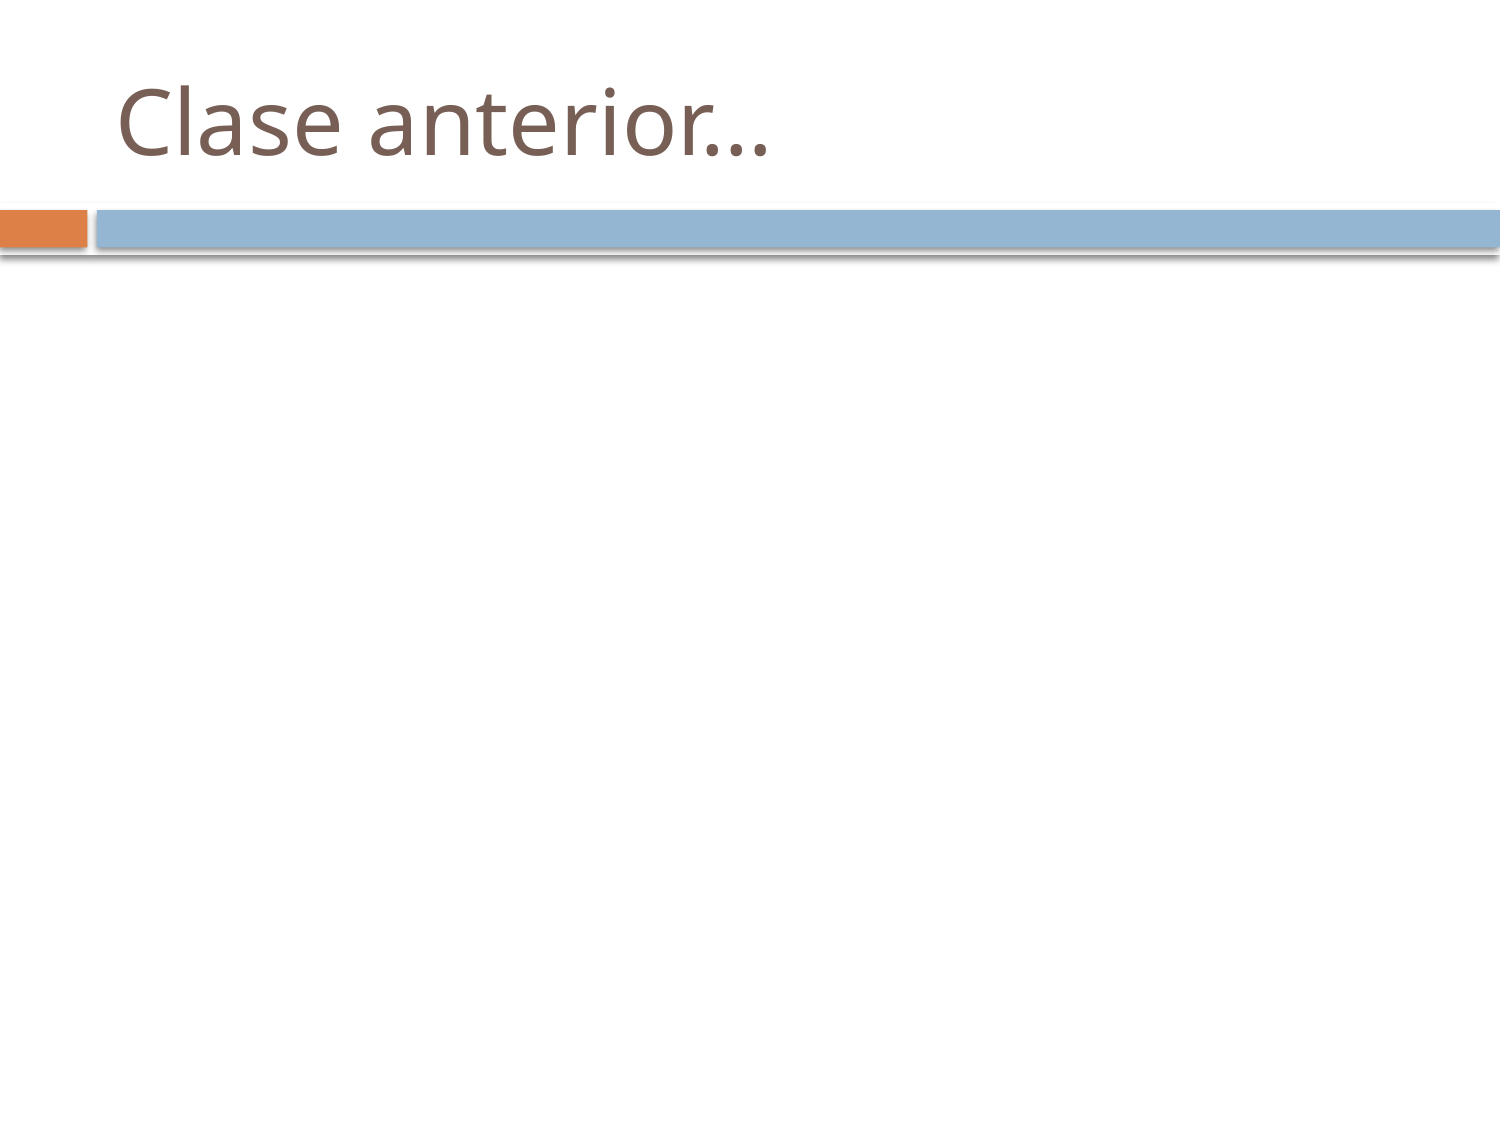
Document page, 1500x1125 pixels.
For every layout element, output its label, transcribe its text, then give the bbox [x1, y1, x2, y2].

title Clase anterior… [100, 37, 1438, 200]
